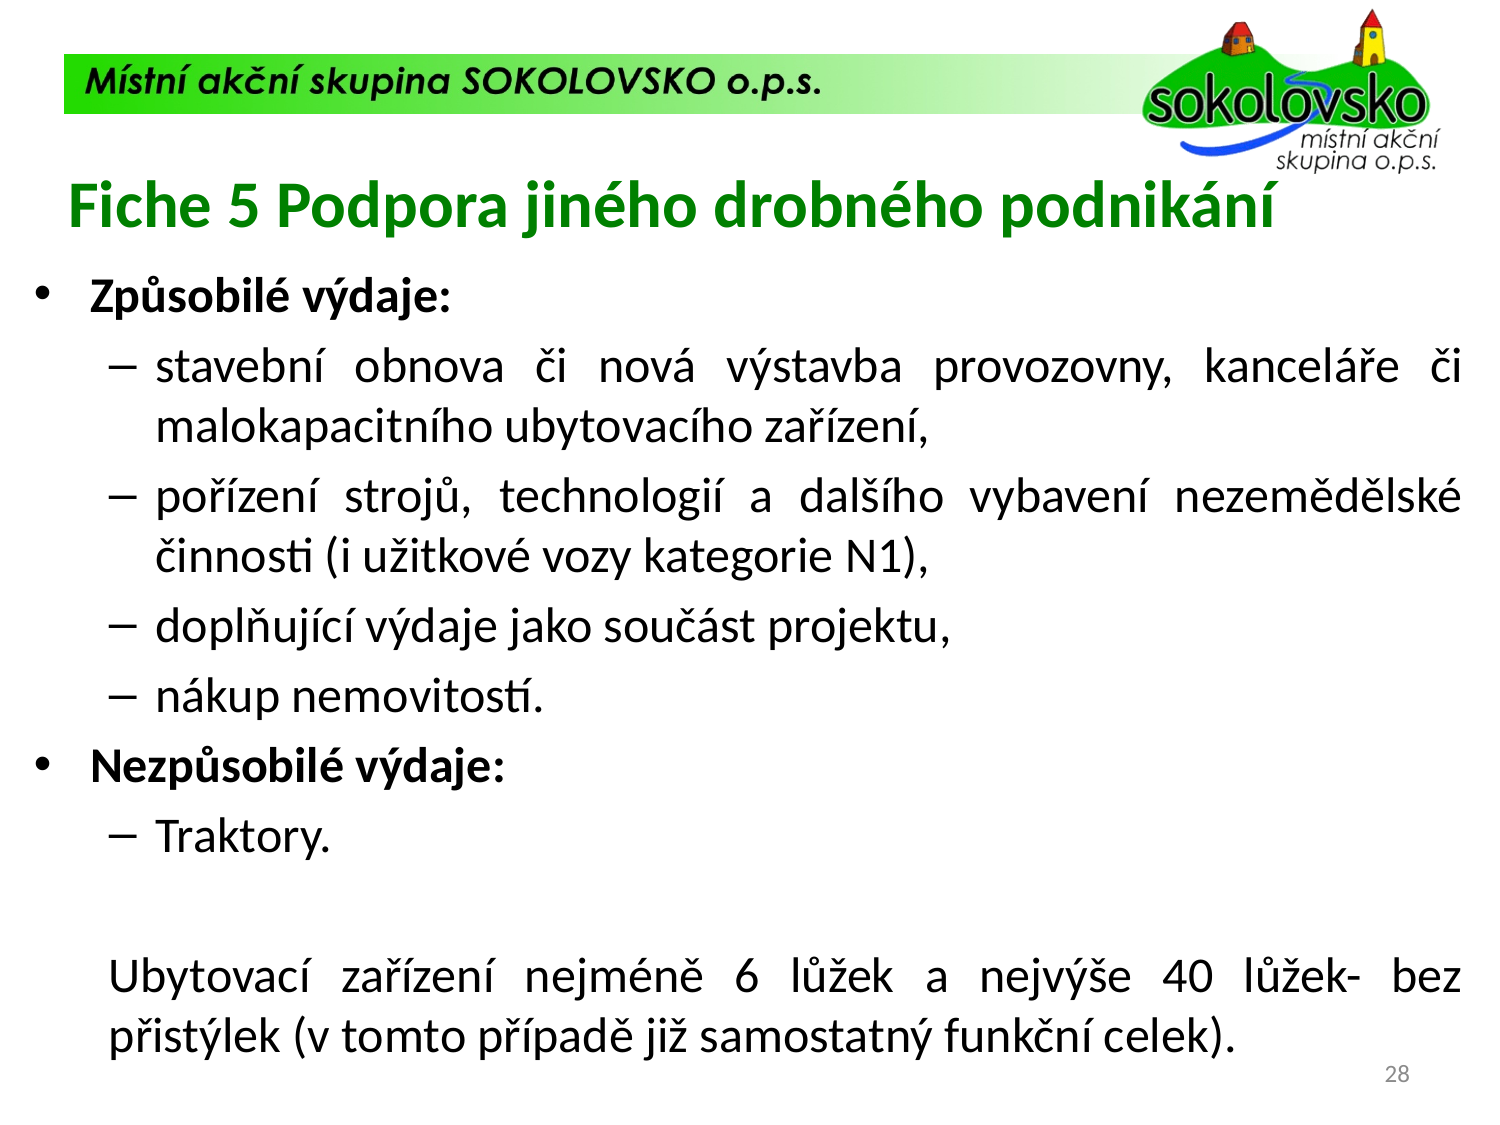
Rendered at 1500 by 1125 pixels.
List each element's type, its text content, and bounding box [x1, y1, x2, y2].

picture [64, 0, 1455, 197]
slide_number 28 [1074, 1042, 1425, 1103]
title Fiche 5 Podpora jiného drobného podnikání [53, 137, 1404, 255]
list Způsobilé výdaje: stavební obnova či nová výstavba provozovny, kanceláře či malokapacitního ubytovacího zařízení, pořízení strojů, technologií a dalšího vybavení nezemědělské činnosti (i užitkové vozy kategorie N1), doplňující výdaje jako součást projektu, nákup nemovitostí. Nezpůsobilé výdaje: Traktory. Ubytovací zařízení nejméně 6 lůžek a nejvýše 40 lůžek- bez přistýlek (v tomto případě již samostatný funkční celek). [18, 255, 1478, 1116]
